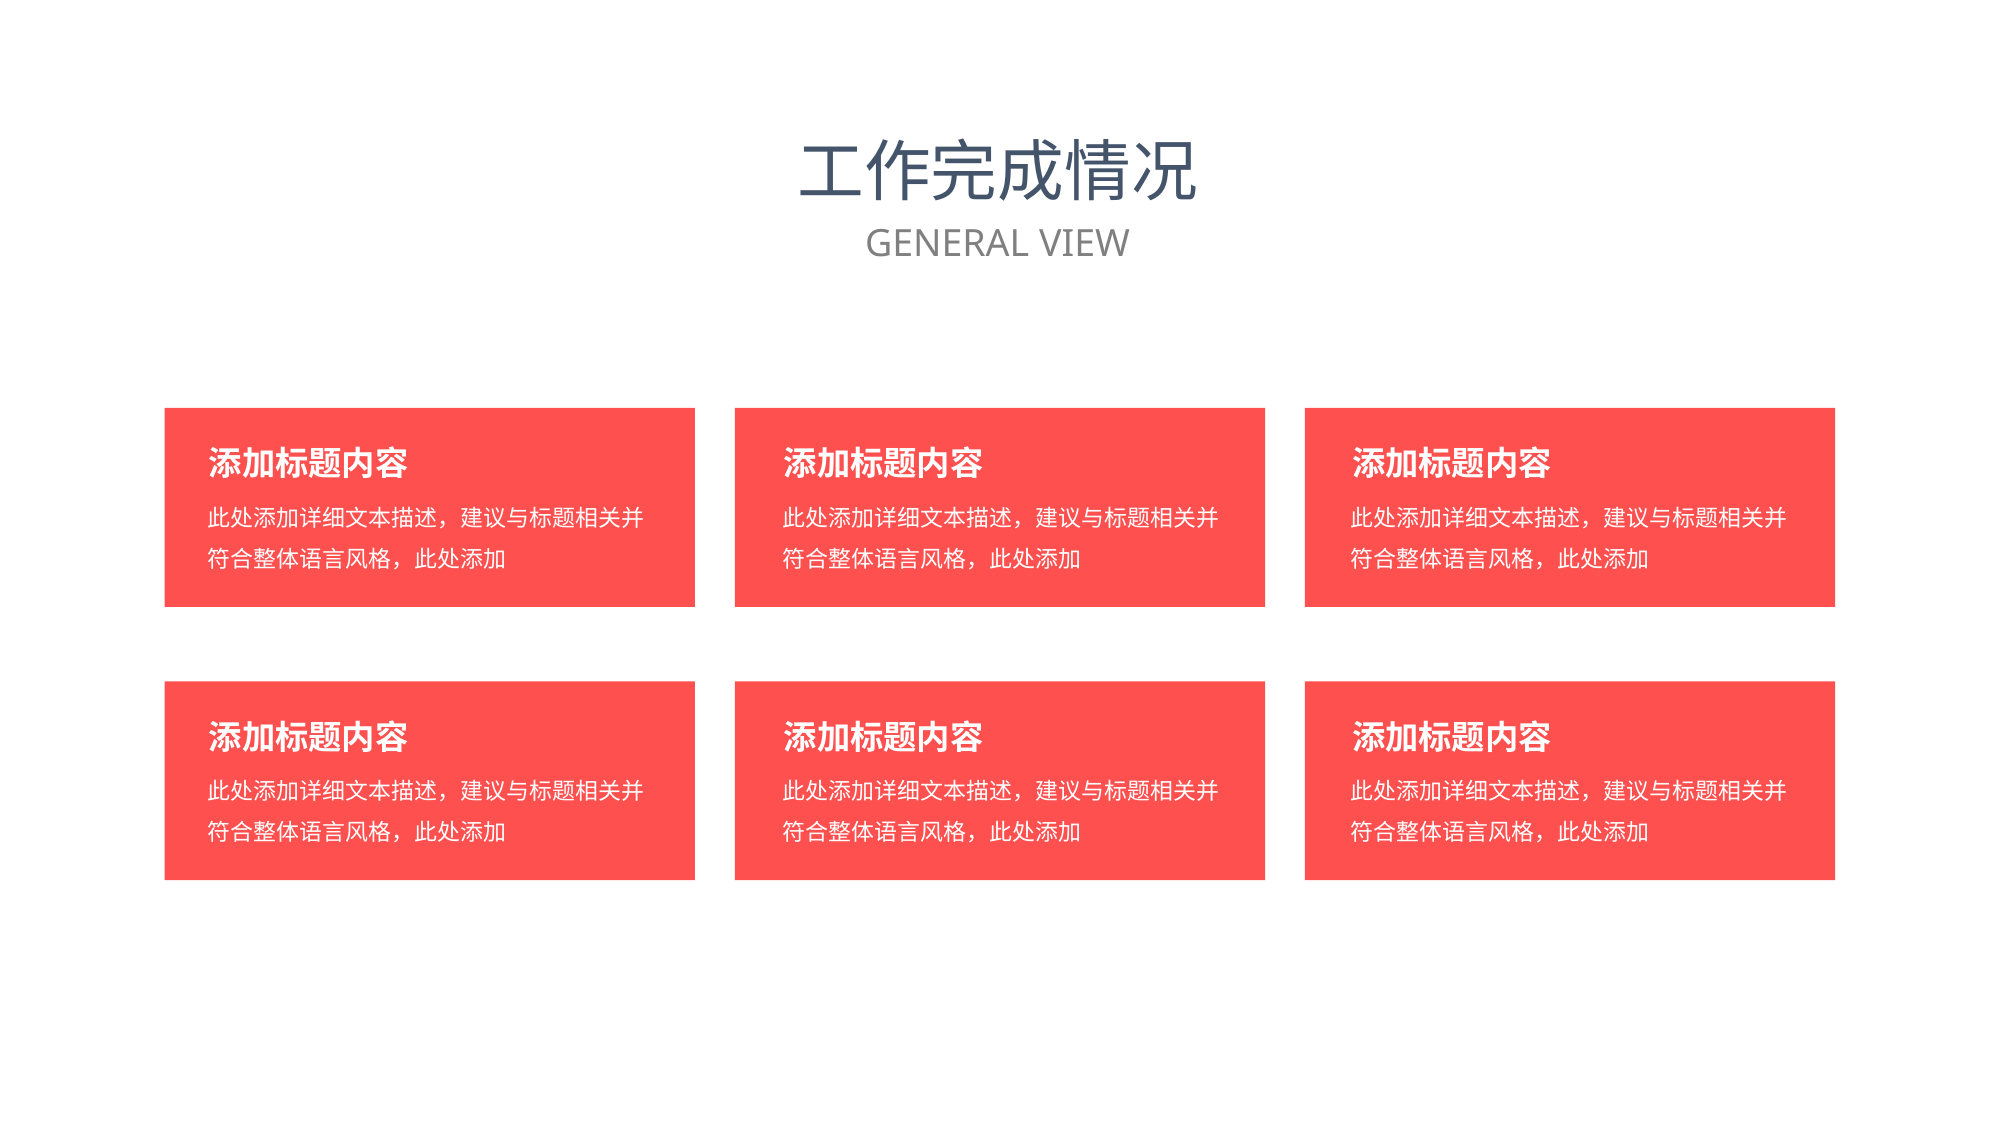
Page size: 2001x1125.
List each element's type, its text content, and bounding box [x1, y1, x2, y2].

text_box 添加标题内容 [194, 708, 424, 764]
text_box 添加标题内容 [1337, 435, 1567, 490]
text_box 添加标题内容 [769, 435, 999, 490]
text_box 此处添加详细文本描述，建议与标题相关并符合整体语言风格，此处添加 [1336, 755, 1811, 853]
text_box 此处添加详细文本描述，建议与标题相关并符合整体语言风格，此处添加 [1336, 482, 1811, 580]
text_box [758, 120, 1238, 272]
text_box 添加标题内容 [769, 708, 999, 764]
text_box 此处添加详细文本描述，建议与标题相关并符合整体语言风格，此处添加 [192, 755, 667, 853]
text_box [734, 407, 1266, 608]
text_box 此处添加详细文本描述，建议与标题相关并符合整体语言风格，此处添加 [767, 482, 1242, 580]
text_box 添加标题内容 [1337, 708, 1567, 764]
text_box [1304, 680, 1836, 881]
text_box [1304, 407, 1836, 608]
text_box [164, 680, 696, 881]
text_box 添加标题内容 [194, 435, 424, 490]
text_box [164, 407, 696, 608]
text_box [734, 680, 1266, 881]
text_box 此处添加详细文本描述，建议与标题相关并符合整体语言风格，此处添加 [192, 482, 667, 580]
text_box 此处添加详细文本描述，建议与标题相关并符合整体语言风格，此处添加 [767, 755, 1242, 853]
